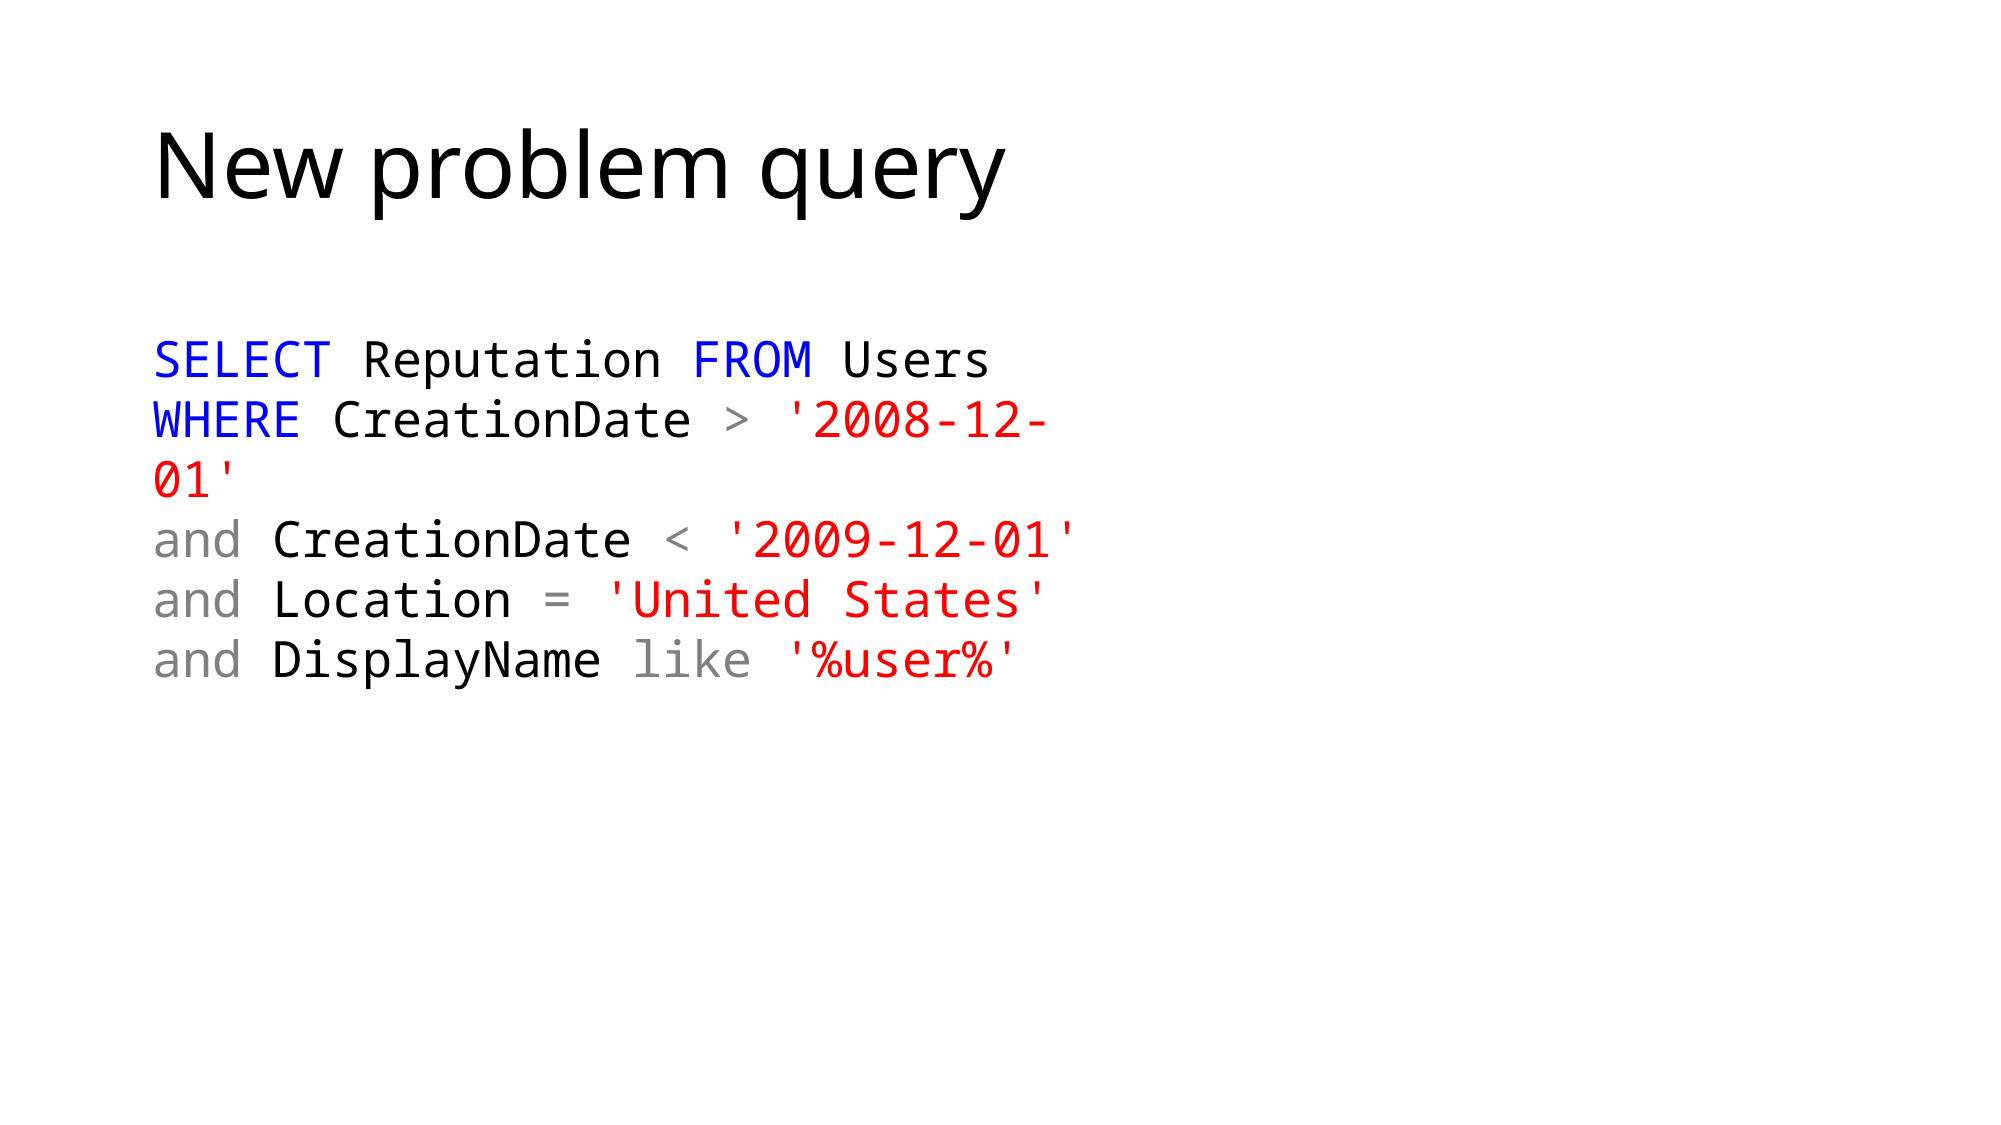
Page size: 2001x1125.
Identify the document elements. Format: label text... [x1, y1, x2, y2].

title New problem query [137, 59, 1863, 278]
text_box SELECT Reputation FROM Users WHERE CreationDate > '2008-12-01' and CreationDate < '2009-12-01' and Location = 'United States' and DisplayName like '%user%' [137, 320, 1138, 695]
